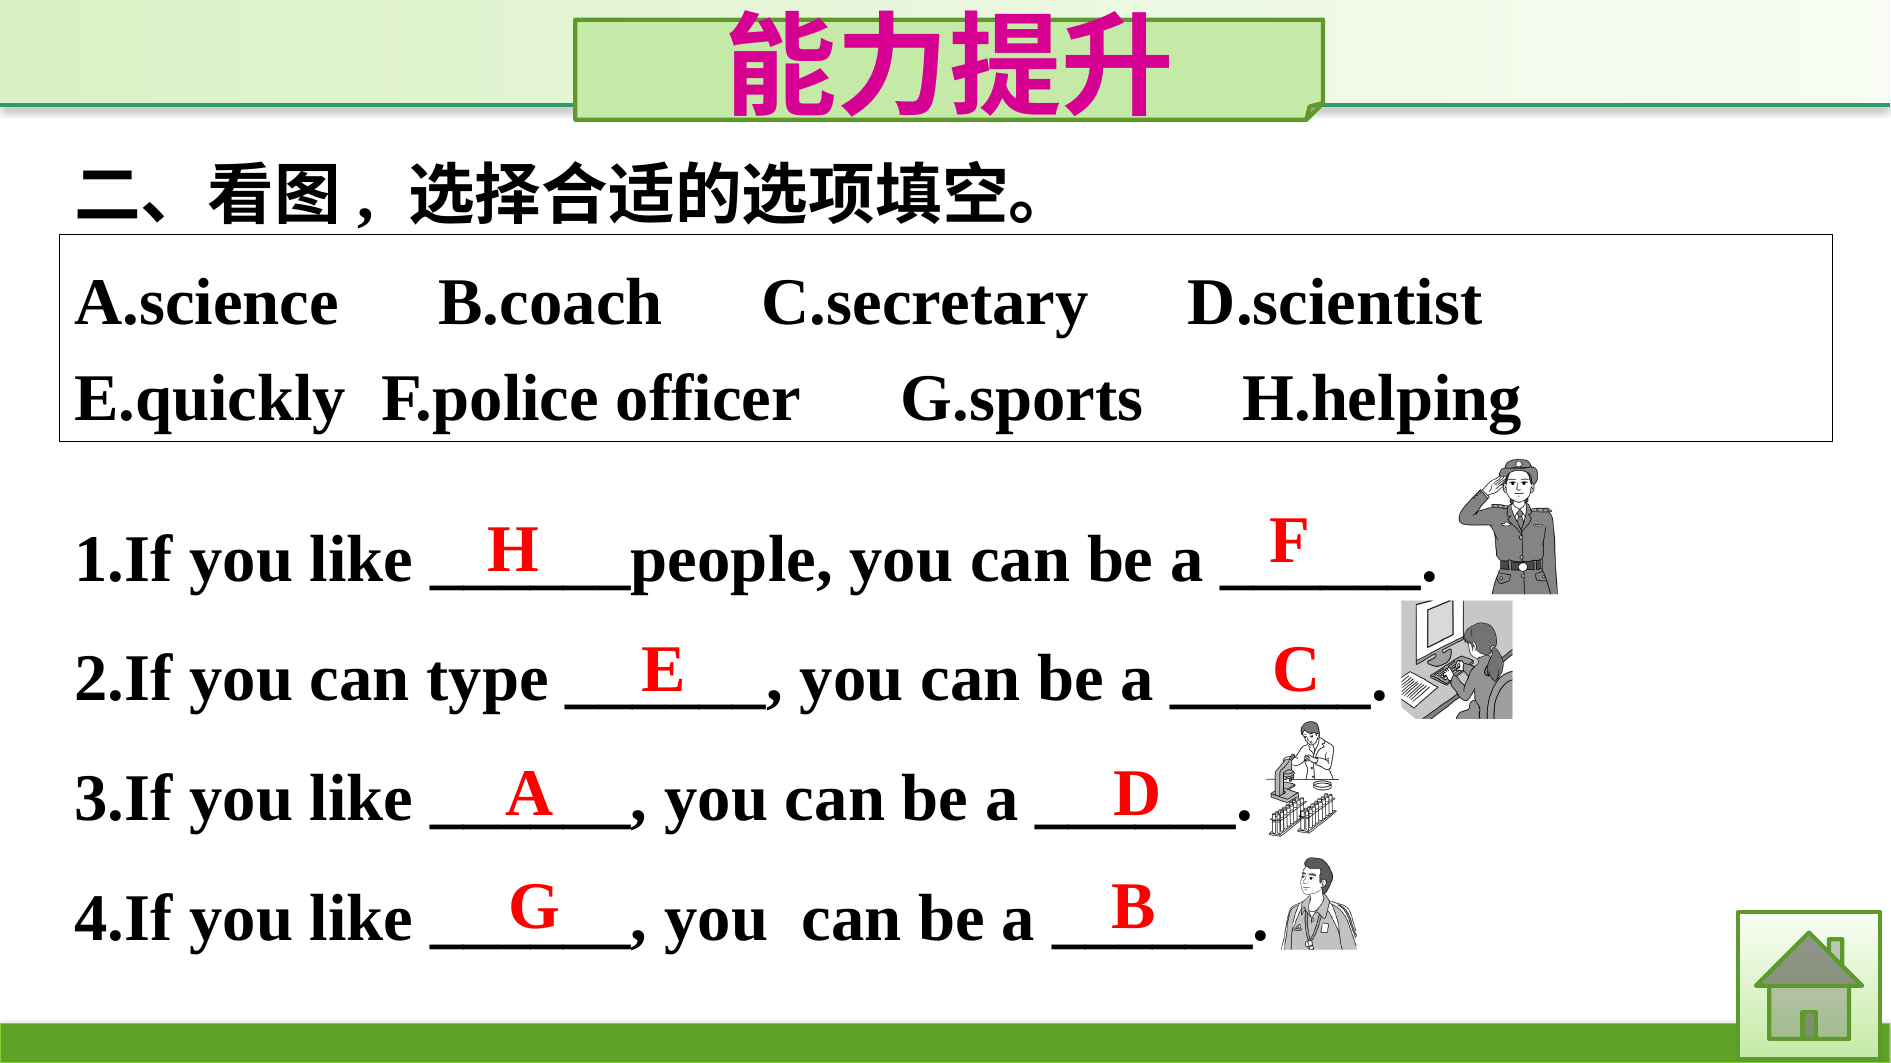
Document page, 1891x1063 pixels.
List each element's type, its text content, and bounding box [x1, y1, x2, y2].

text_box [59, 127, 1833, 967]
picture [1277, 853, 1359, 950]
text_box 能力提升 [573, 17, 1326, 122]
picture [1398, 599, 1514, 721]
picture [1455, 455, 1560, 596]
